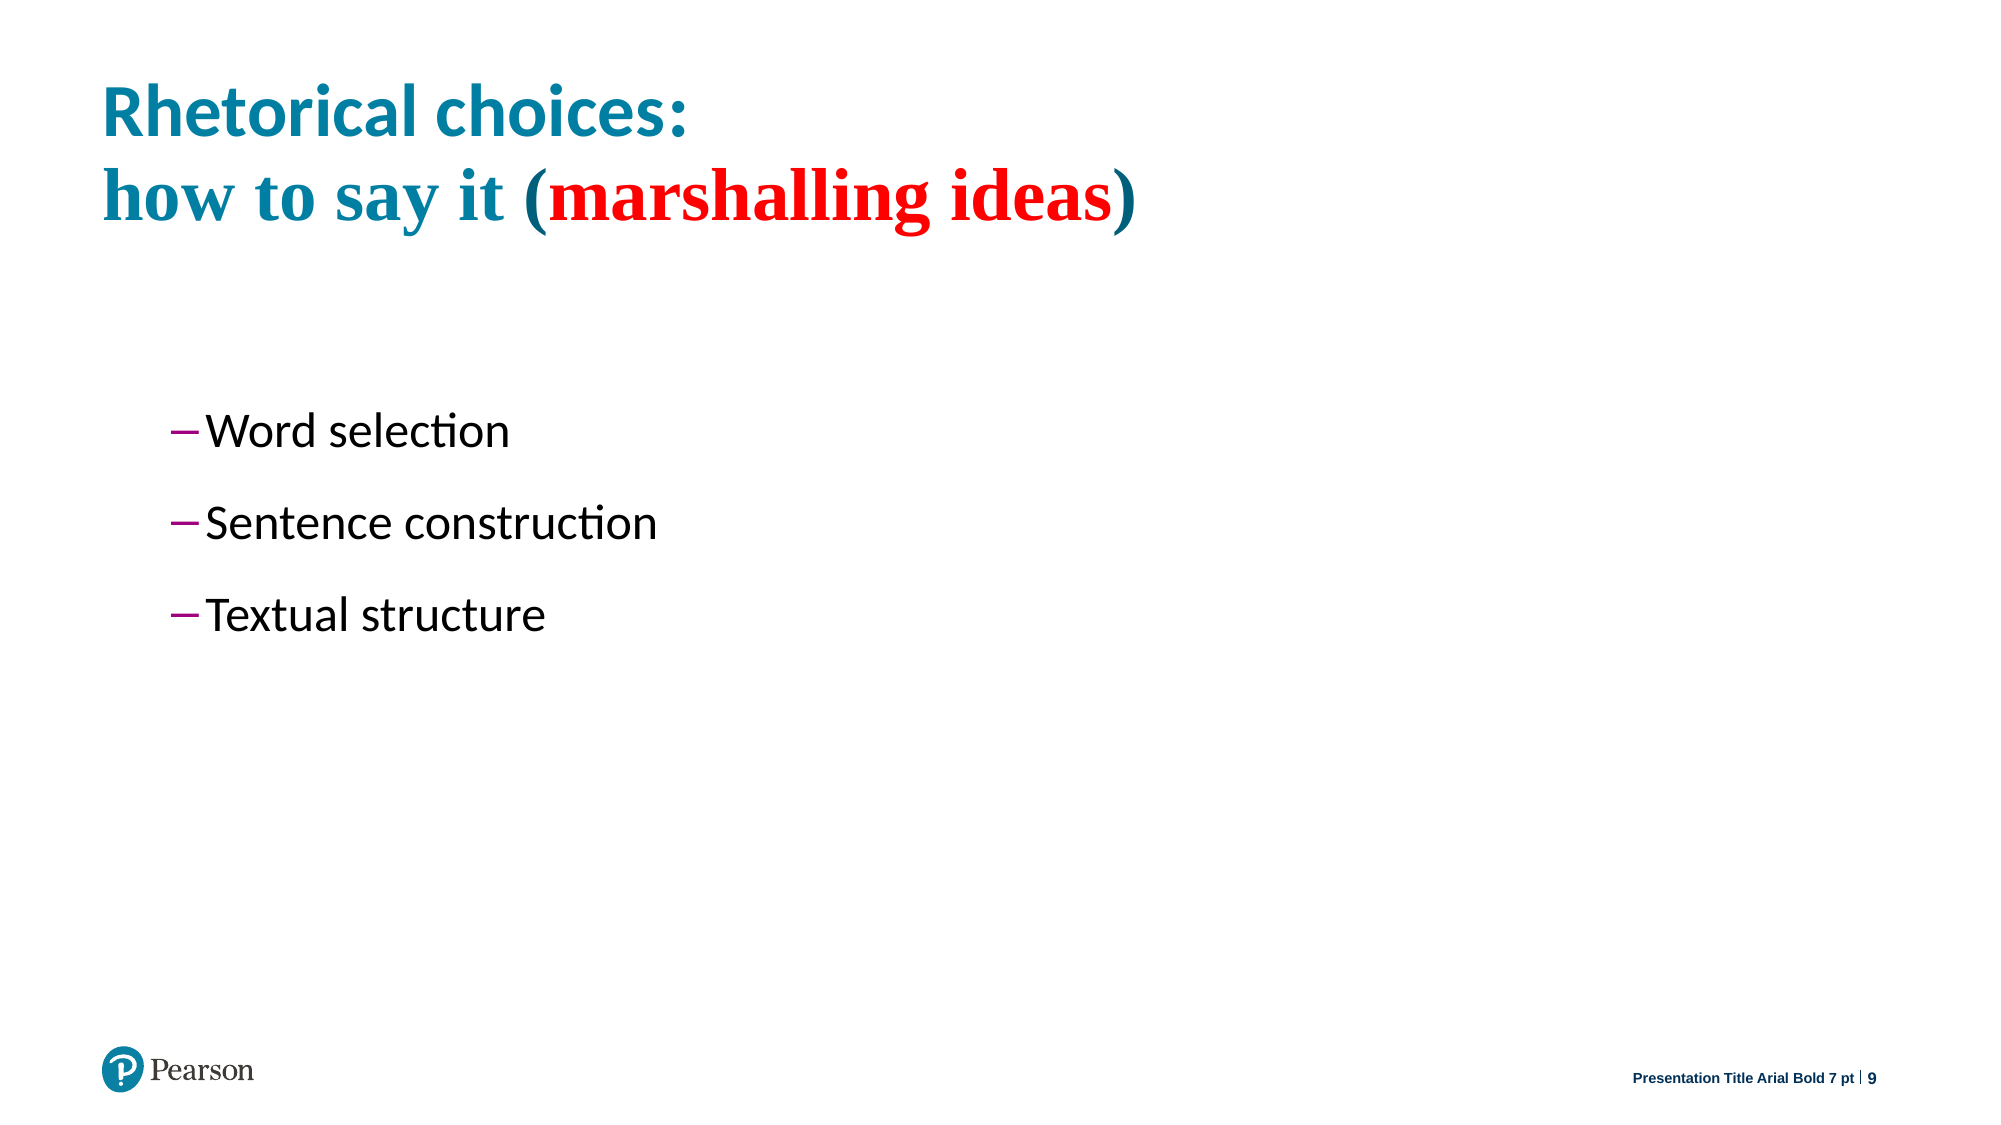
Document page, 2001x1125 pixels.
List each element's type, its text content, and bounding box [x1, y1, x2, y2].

footer Presentation Title Arial Bold 7 pt [1462, 1068, 1855, 1087]
slide_number 9 [1867, 1068, 1896, 1087]
list Word selection Sentence construction Textual structure [102, 296, 1564, 918]
title Rhetorical choices: how to say it (marshalling ideas) [102, 68, 1898, 252]
